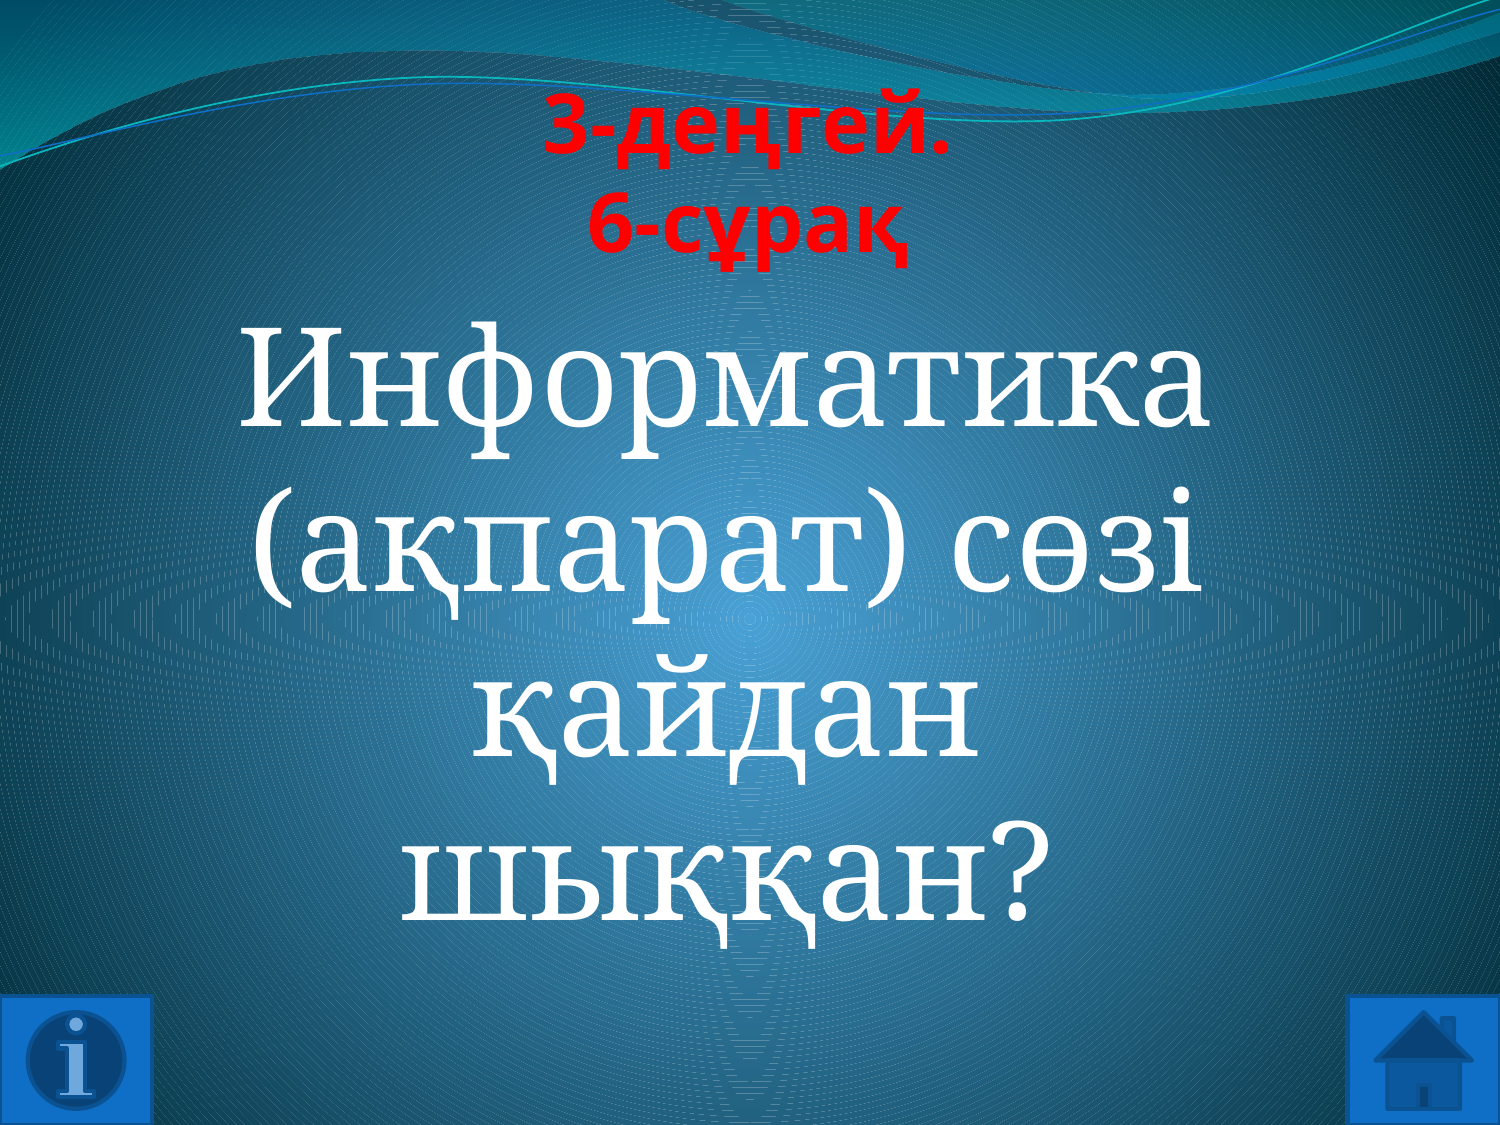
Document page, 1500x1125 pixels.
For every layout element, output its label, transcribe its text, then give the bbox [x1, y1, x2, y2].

text_box [0, 994, 154, 1125]
text_box Информатика (ақпарат) сөзі қайдан шыққан? [140, 281, 1313, 956]
text_box [1345, 994, 1500, 1125]
title 3-деңгей. 6-сұрақ [105, 70, 1394, 270]
